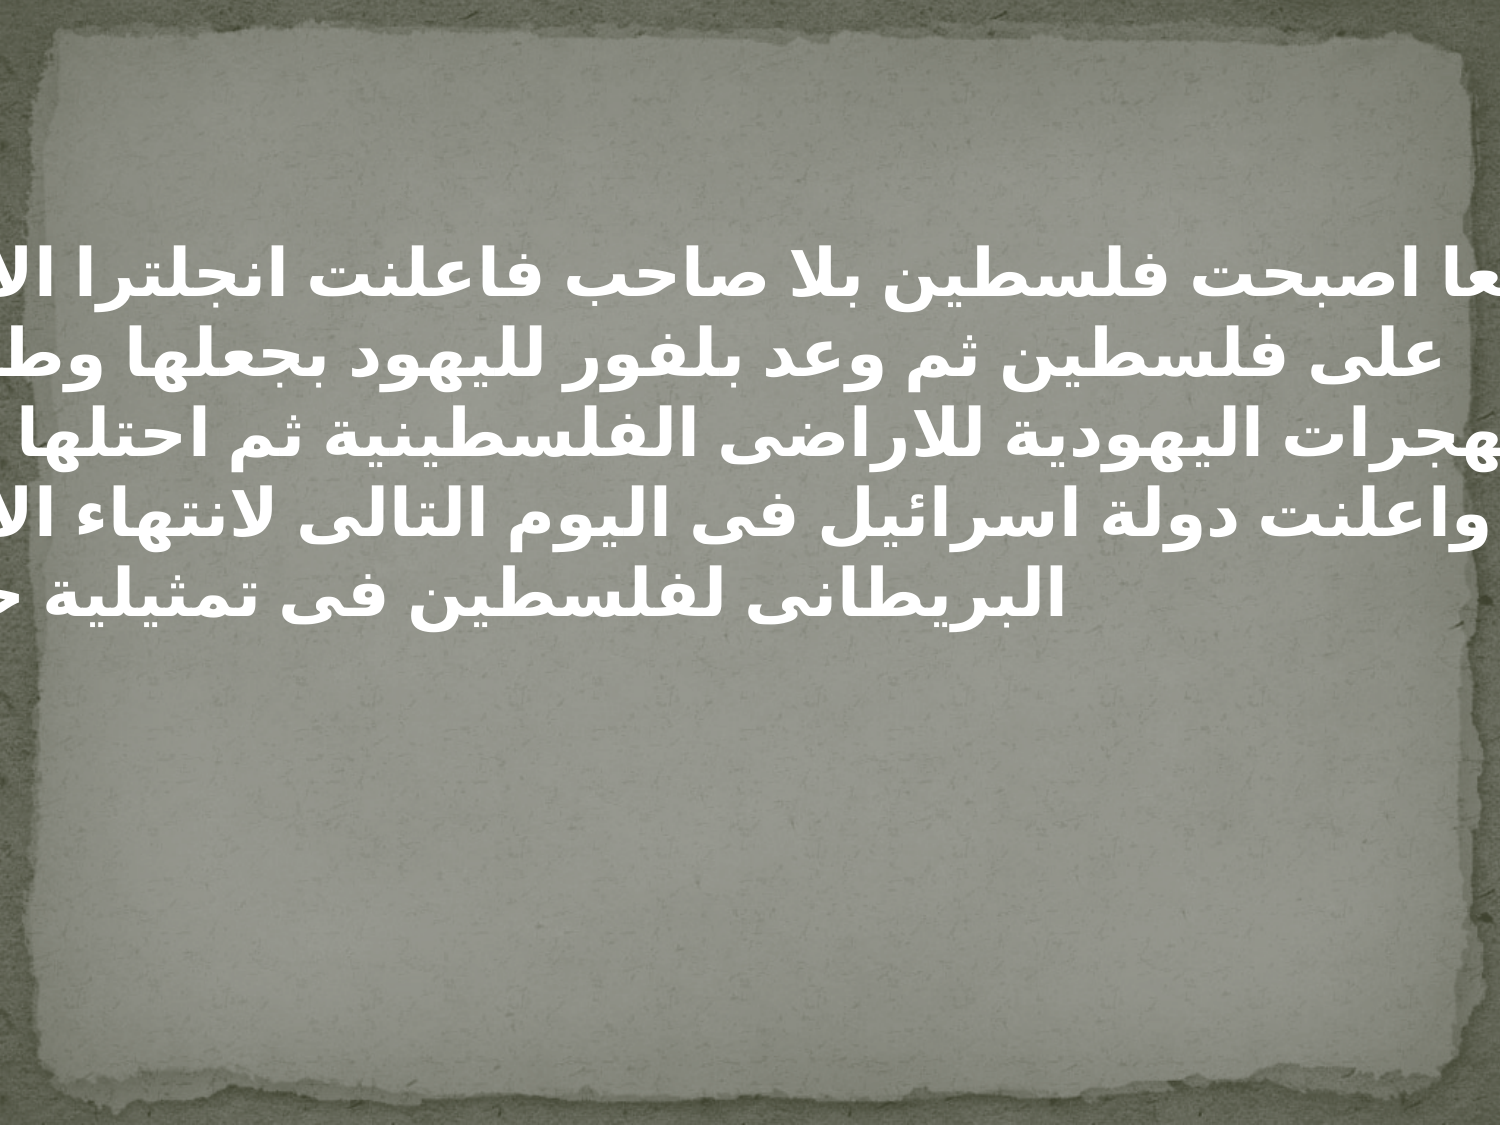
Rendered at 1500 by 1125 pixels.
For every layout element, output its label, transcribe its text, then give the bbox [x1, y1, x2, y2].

text_box وطبعا اصبحت فلسطين بلا صاحب فاعلنت انجلترا الانتداب على فلسطين ثم وعد بلفور لليهود بجعلها وطن لهم وبدأت الهجرات اليهودية للاراضى الفلسطينية ثم احتلها اليهود واعلنت دولة اسرائيل فى اليوم التالى لانتهاء الانتداب البريطانى لفلسطين فى تمثيلية حقيرة [0, 222, 1500, 638]
